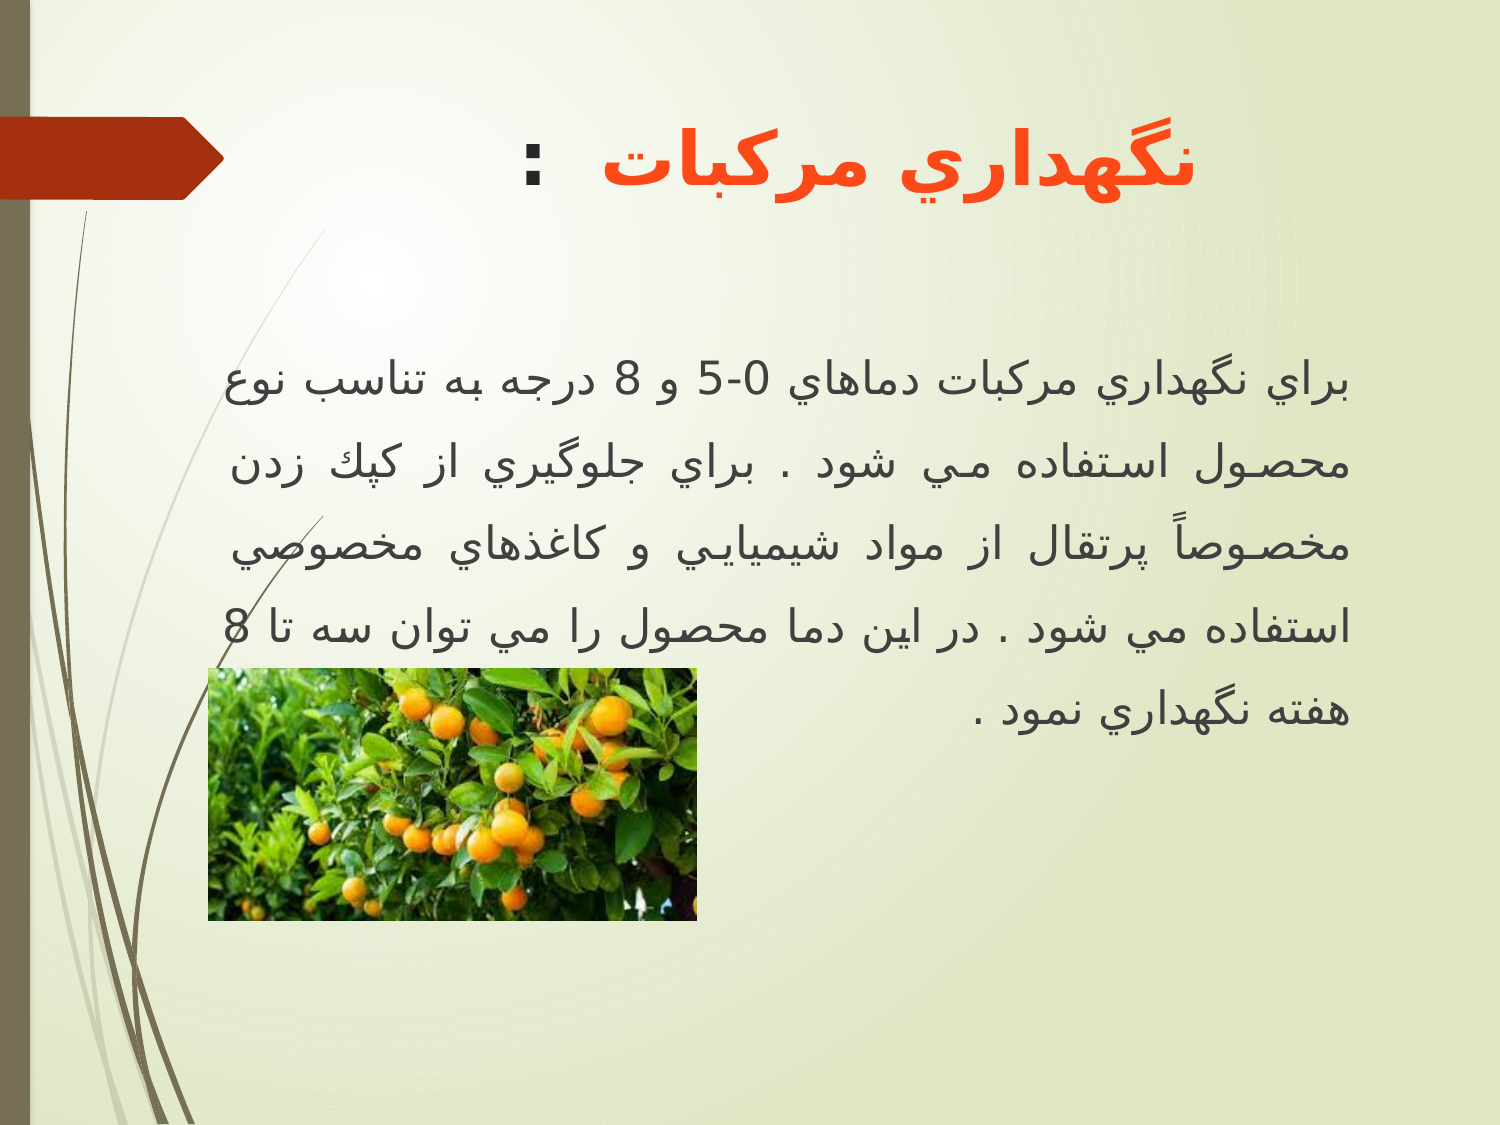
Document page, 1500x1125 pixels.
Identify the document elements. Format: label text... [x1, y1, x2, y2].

list براي نگهداري مركبات دماهاي 0-5 و 8 درجه به تناسب نوع محصول استفاده مي شود . براي جلوگيري از كپك زدن مخصوصاً پرتقال از مواد شيمیايي و كاغذهاي مخصوصي استفاده مي شود . در اين دما محصول را مي توان سه تا 8 هفته نگهداري نمود . [206, 231, 1424, 852]
picture [208, 668, 697, 921]
title نگهداري مركبات : [319, 102, 1400, 231]
